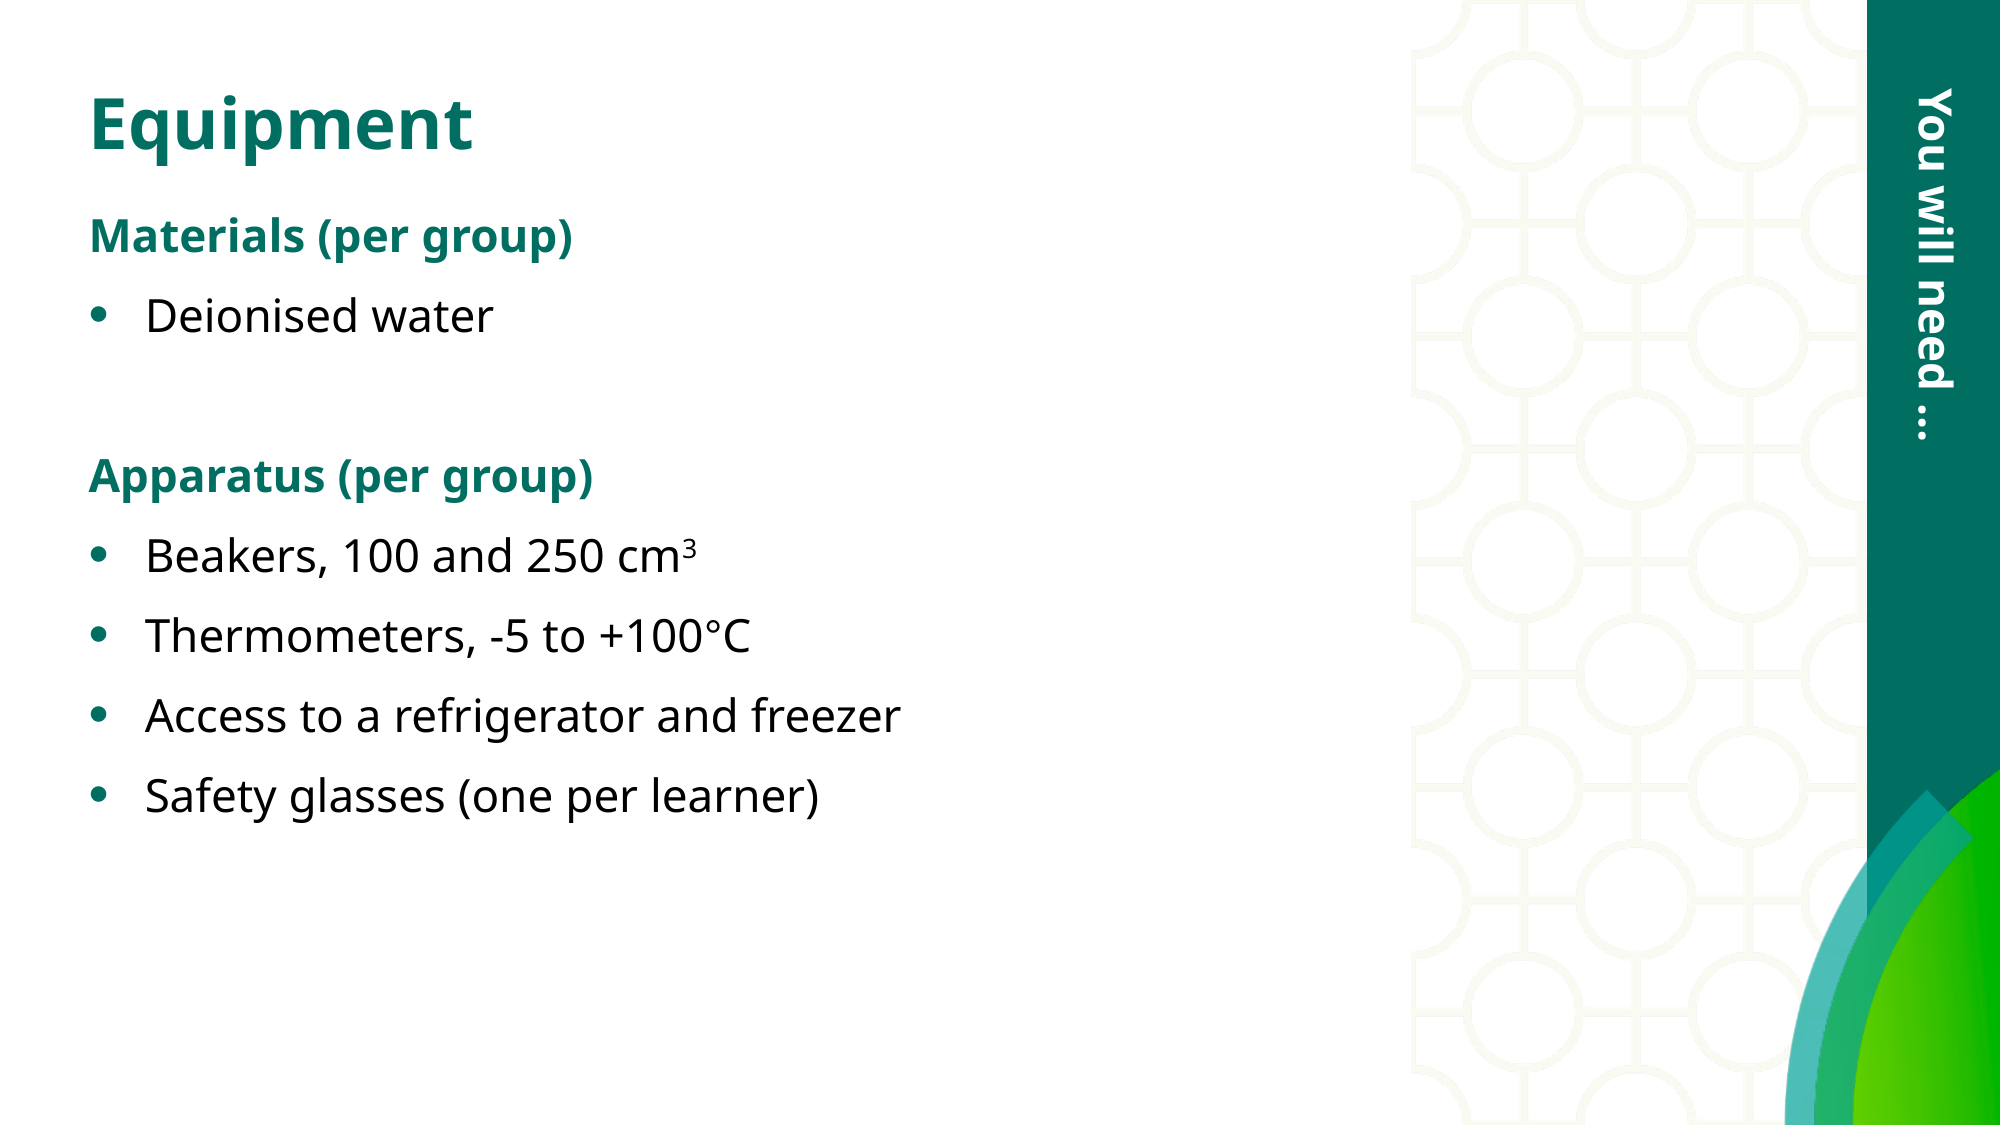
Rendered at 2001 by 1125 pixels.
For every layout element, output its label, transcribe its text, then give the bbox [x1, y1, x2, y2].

title Equipment [88, 88, 1743, 161]
text_box You will need … [1867, 88, 2000, 768]
list Materials (per group) Deionised water Apparatus (per group) Beakers, 100 and 250 cm3 Thermometers, -5 to +100°C Access to a refrigerator and freezer Safety glasses (one per learner) [88, 206, 1743, 1034]
picture [1411, 0, 2001, 1125]
